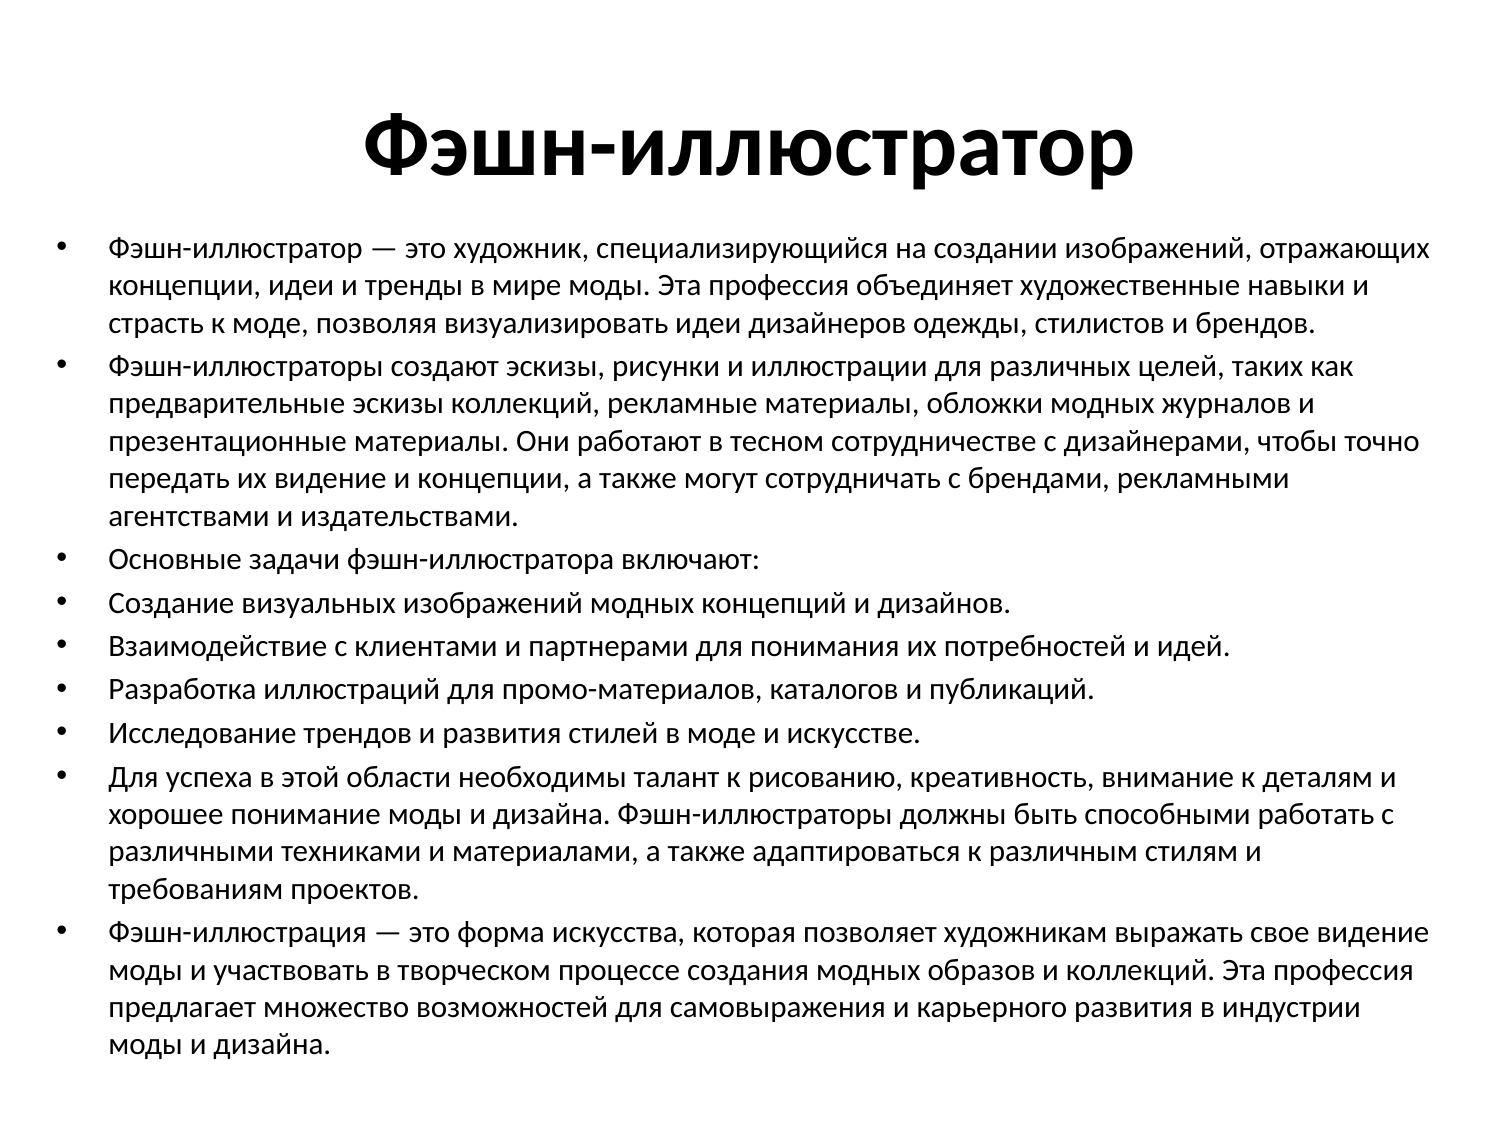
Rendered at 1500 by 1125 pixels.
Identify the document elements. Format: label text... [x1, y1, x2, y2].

title Фэшн-иллюстратор [75, 45, 1425, 219]
list Фэшн-иллюстратор — это художник, специализирующийся на создании изображений, отражающих концепции, идеи и тренды в мире моды. Эта профессия объединяет художественные навыки и страсть к моде, позволяя визуализировать идеи дизайнеров одежды, стилистов и брендов. Фэшн-иллюстраторы создают эскизы, рисунки и иллюстрации для различных целей, таких как предварительные эскизы коллекций, рекламные материалы, обложки модных журналов и презентационные материалы. Они работают в тесном сотрудничестве с дизайнерами, чтобы точно передать их видение и концепции, а также могут сотрудничать с брендами, рекламными агентствами и издательствами. Основные задачи фэшн-иллюстратора включают: Создание визуальных изображений модных концепций и дизайнов. Взаимодействие с клиентами и партнерами для понимания их потребностей и идей. Разработка иллюстраций для промо-материалов, каталогов и публикаций. Исследование трендов и развития стилей в моде и искусстве. Для успеха в этой области необходимы талант к рисованию, креативность, внимание к деталям и хорошее понимание моды и дизайна. Фэшн-иллюстраторы должны быть способными работать с различными техниками и материалами, а также адаптироваться к различным стилям и требованиям проектов. Фэшн-иллюстрация — это форма искусства, которая позволяет художникам выражать свое видение моды и участвовать в творческом процессе создания модных образов и коллекций. Эта профессия предлагает множество возможностей для самовыражения и карьерного развития в индустрии моды и дизайна. [41, 219, 1447, 1071]
